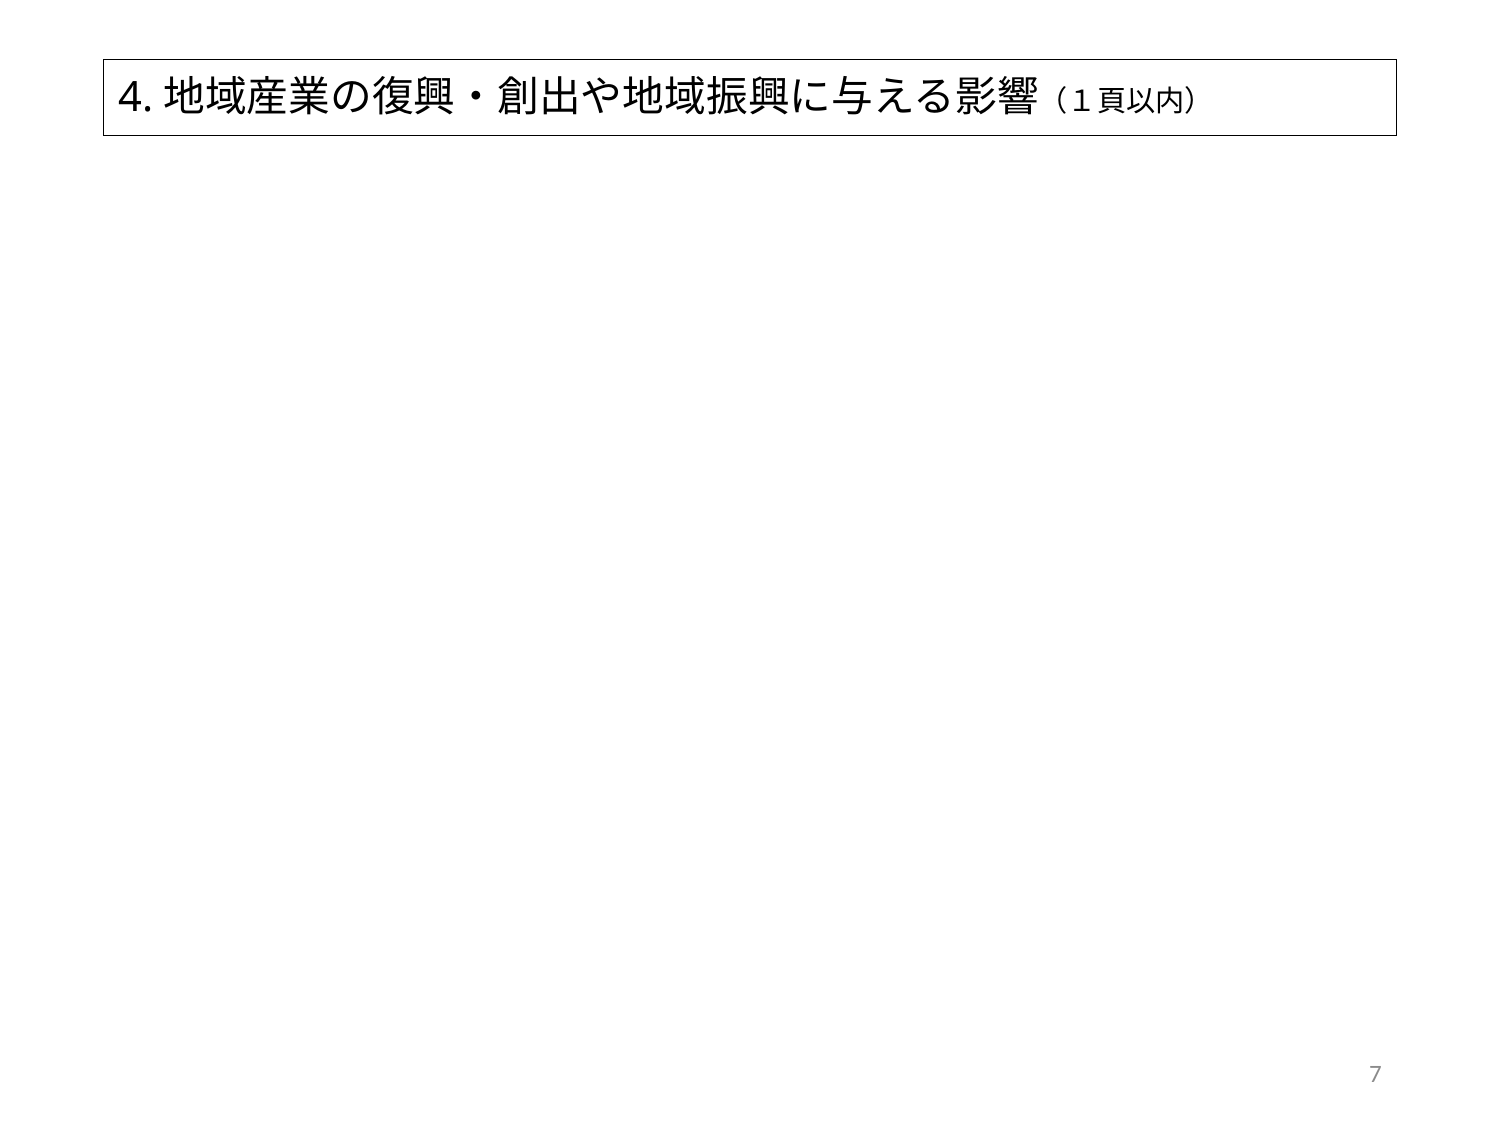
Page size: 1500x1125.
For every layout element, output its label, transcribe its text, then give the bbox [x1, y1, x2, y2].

title 4.地域産業の復興・創出や地域振興に与える影響（１頁以内） [103, 59, 1397, 136]
slide_number 6 [1059, 1042, 1397, 1103]
